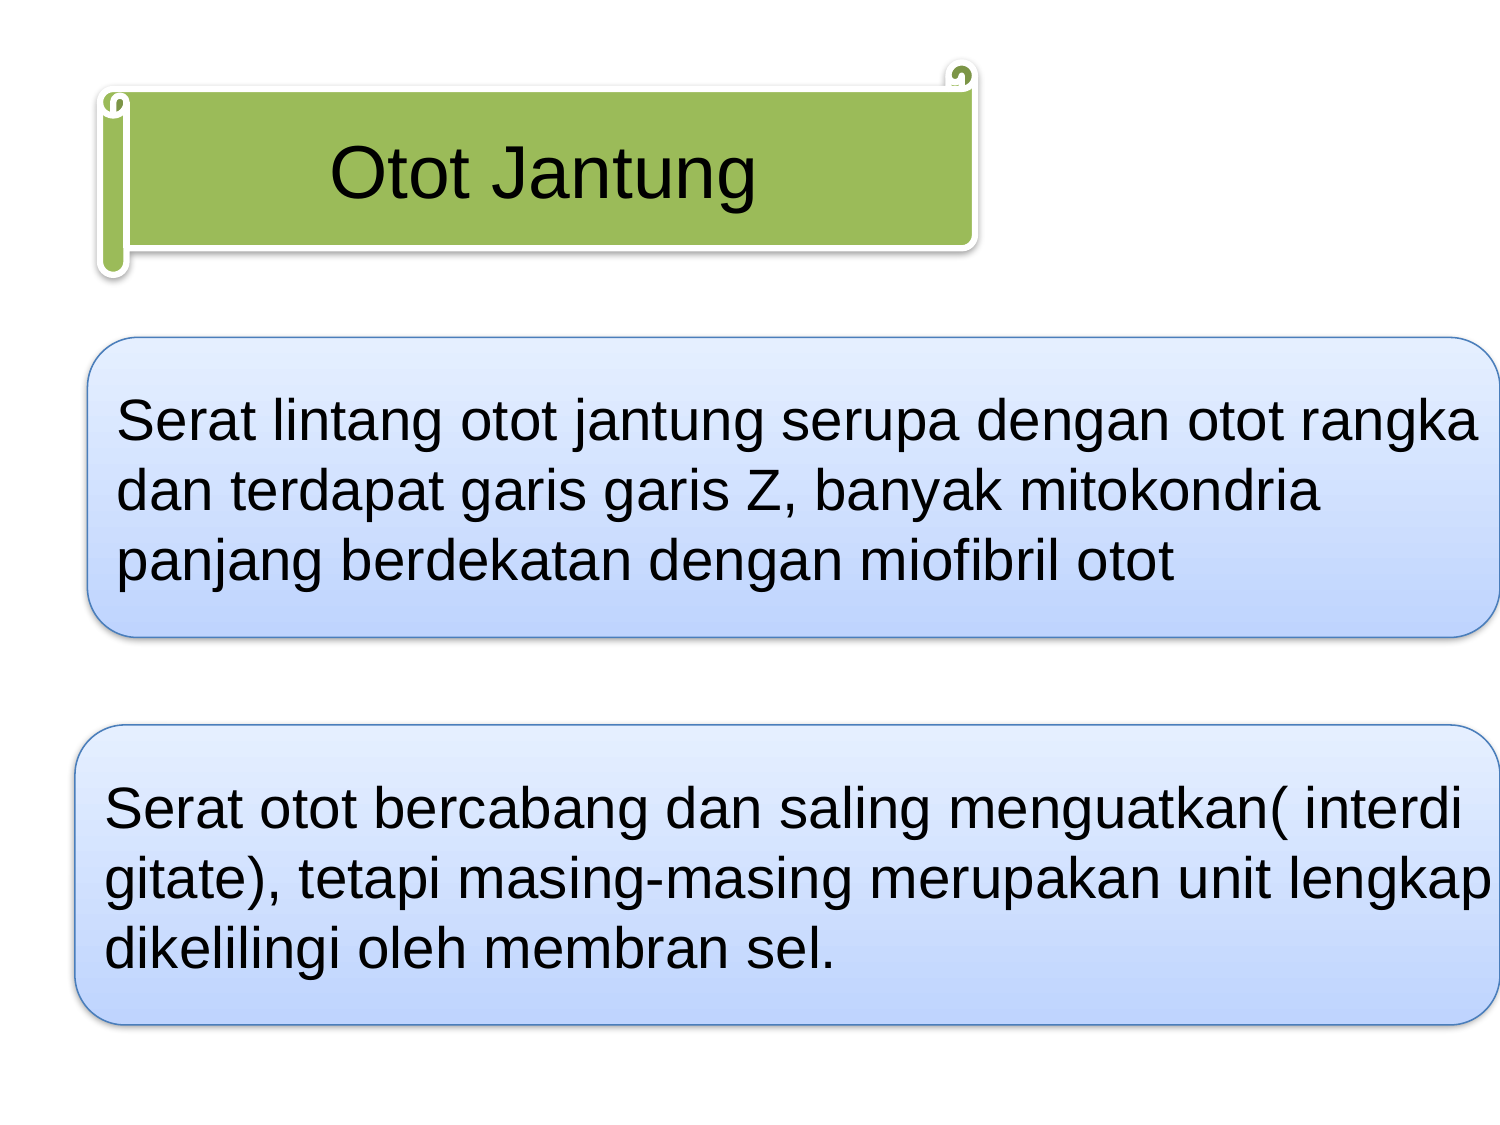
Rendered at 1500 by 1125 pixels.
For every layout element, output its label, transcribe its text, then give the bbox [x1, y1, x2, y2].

text_box Otot Jantung [96, 59, 979, 279]
text_box Serat otot bercabang dan saling menguatkan( interdi gitate), tetapi masing-masing merupakan unit lengkap dikelilingi oleh membran sel. [74, 724, 1500, 1026]
text_box Serat lintang otot jantung serupa dengan otot rangka dan terdapat garis garis Z, banyak mitokondria panjang berdekatan dengan miofibril otot [86, 336, 1500, 639]
